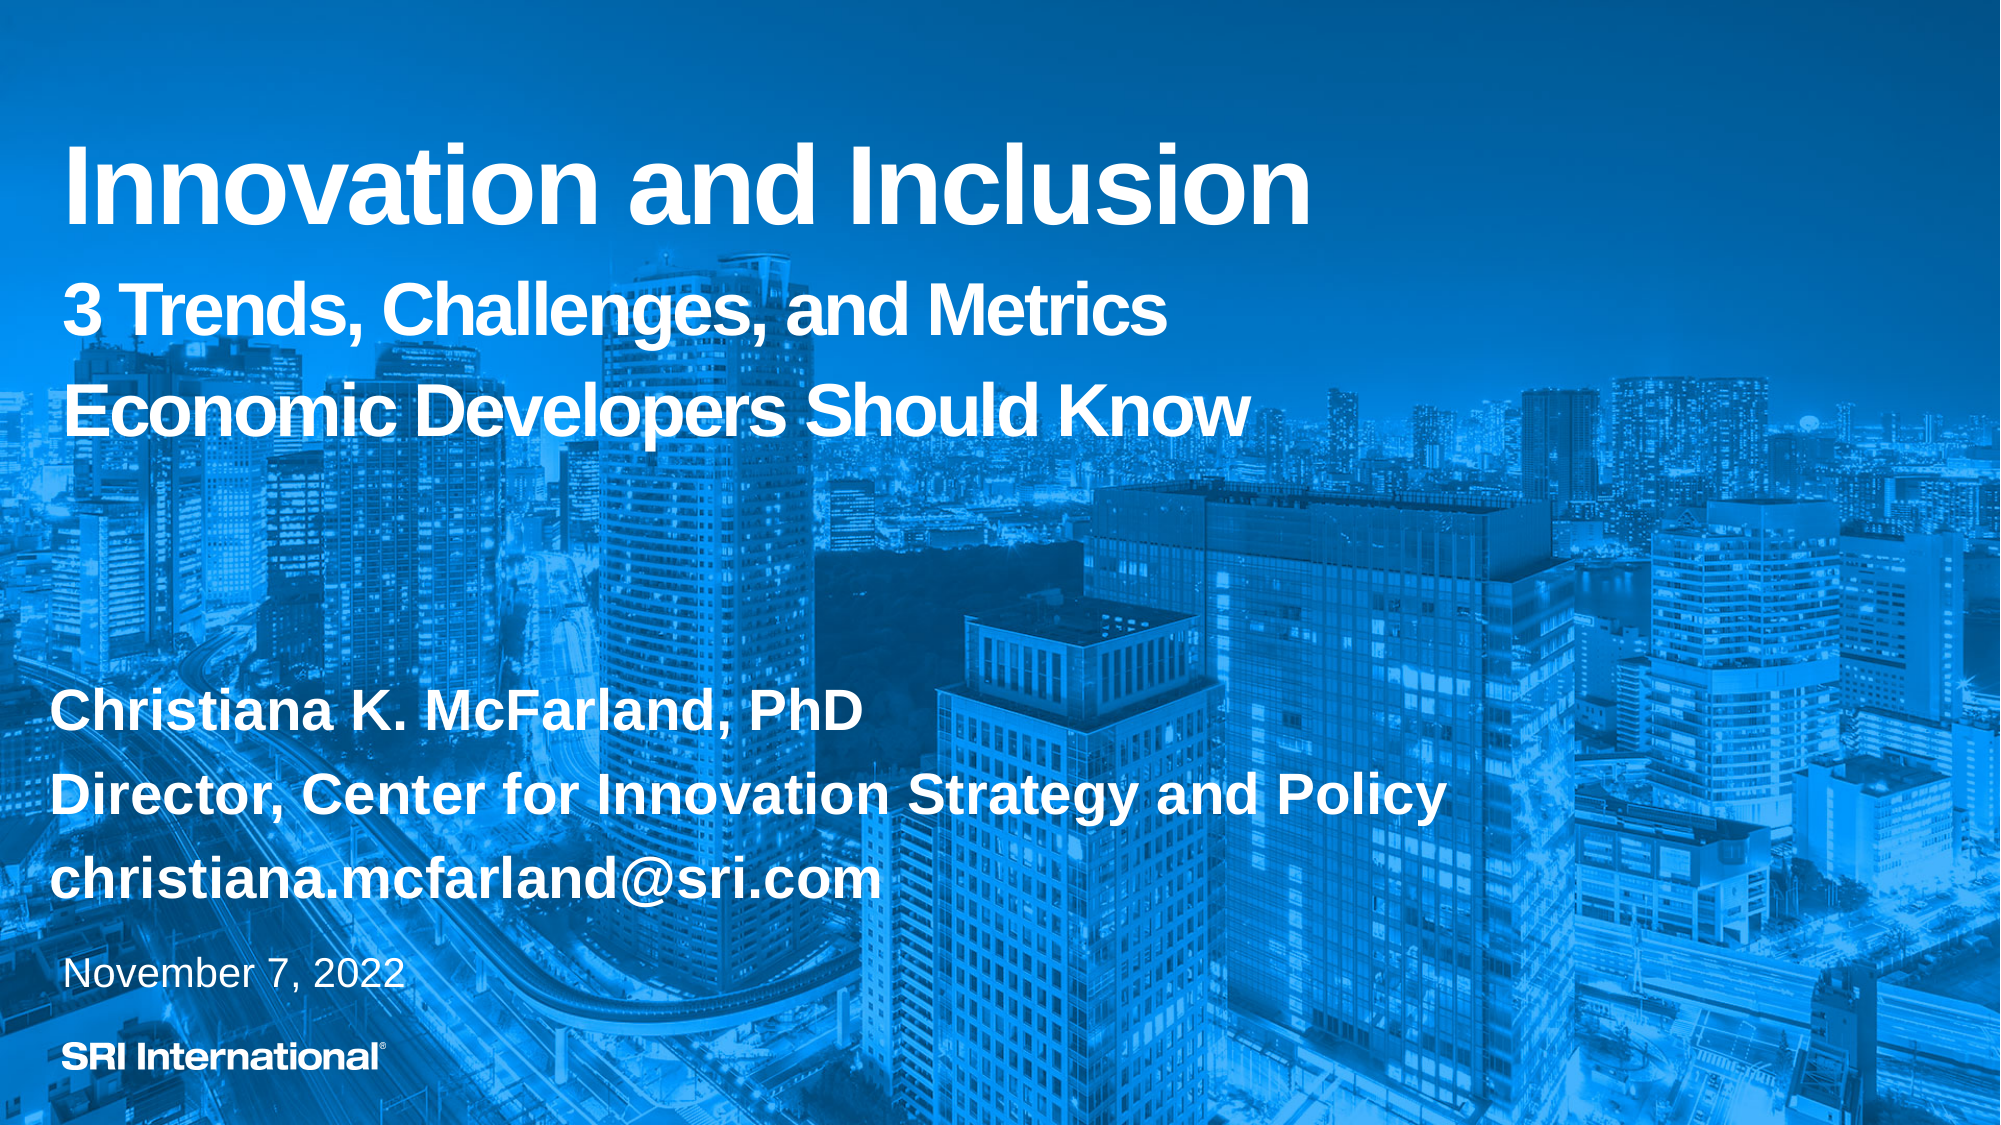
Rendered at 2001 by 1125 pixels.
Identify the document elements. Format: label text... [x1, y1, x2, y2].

picture [0, 0, 2000, 1125]
list November 7, 2022 [62, 951, 1000, 997]
list Innovation and Inclusion 3 Trends, Challenges, and Metrics Economic Developers Should Know [62, 127, 1938, 766]
list Christiana K. McFarland, PhD Director, Center for Innovation Strategy and Policy christiana.mcfarland@sri.com [49, 680, 1455, 914]
